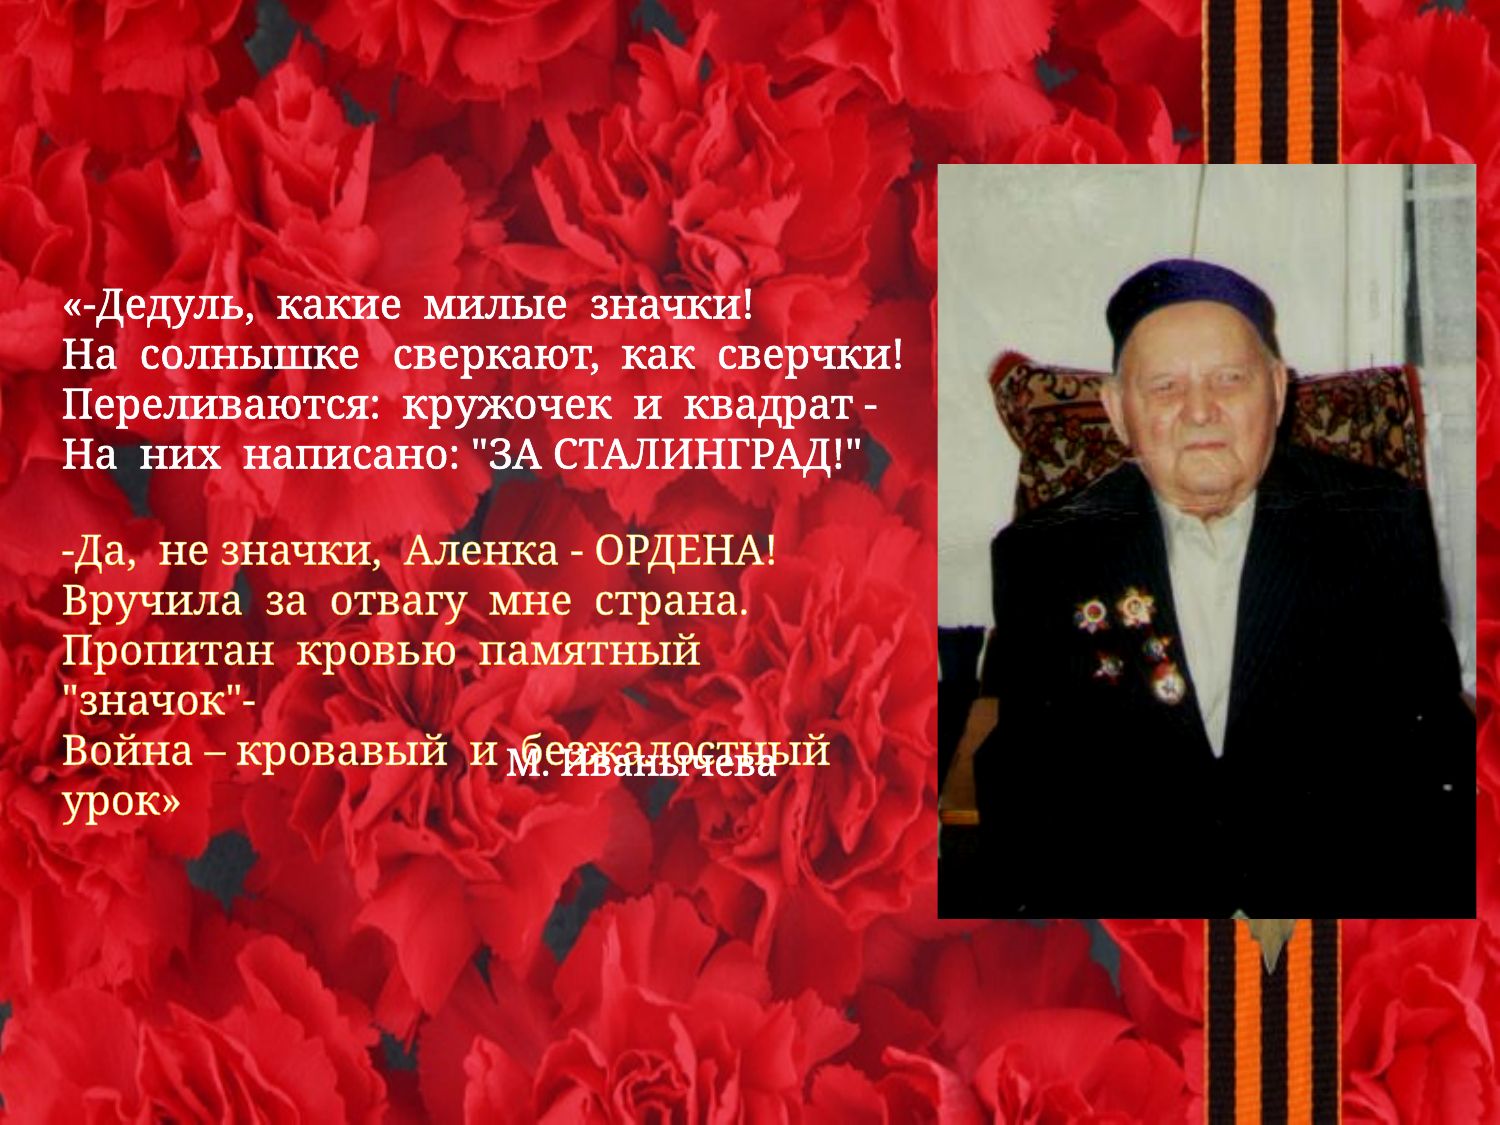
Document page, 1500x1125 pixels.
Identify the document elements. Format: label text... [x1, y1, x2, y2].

text_box М. Иванычева [480, 726, 797, 842]
text_box «-Дедуль, какие милые значки! На солнышке сверкают, как сверчки! Переливаются: кружочек и квадрат - На них написано: "ЗА СТАЛИНГРАД!" [46, 269, 932, 585]
text_box -Да, не значки, Аленка - ОРДЕНА! Вручила за отвагу мне страна. Пропитан кровью памятный "значок"- Война – кровавый и безжалостный урок» [46, 585, 914, 831]
picture [0, 0, 1500, 1125]
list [937, 163, 1477, 919]
